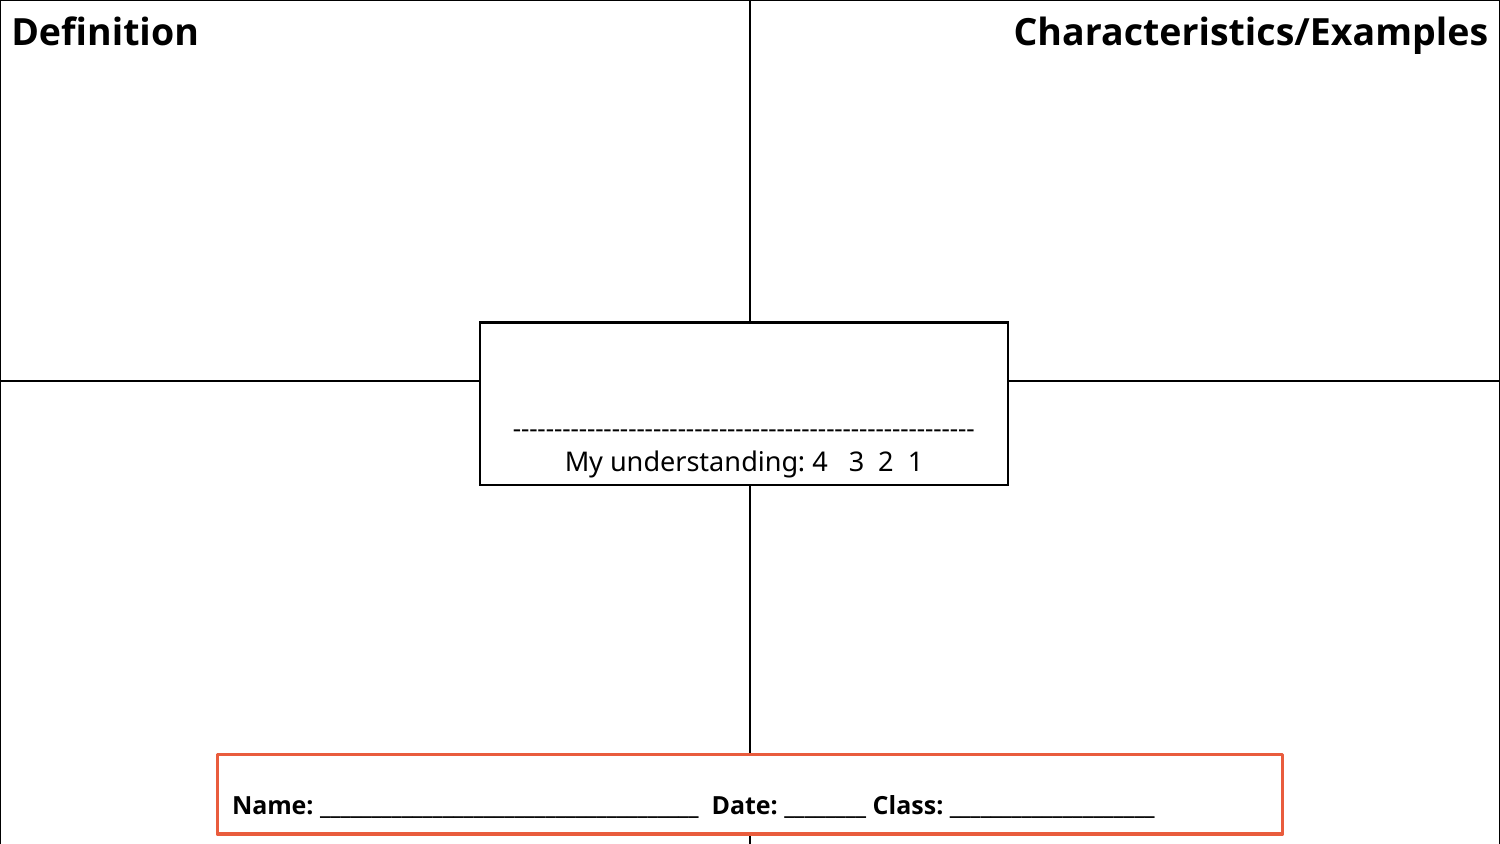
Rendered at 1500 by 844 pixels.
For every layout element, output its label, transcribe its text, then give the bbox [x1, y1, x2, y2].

text_box Name: _____________________________________ Date: ________ Class: ____________________ [217, 754, 1283, 834]
table_header Characteristics/Examples [751, 1, 1499, 380]
table_cell Question [751, 382, 1499, 844]
text_box -------------------------------------------------------- My understanding: 4 3 2 1 [480, 322, 1008, 486]
table_cell Illustration [1, 382, 749, 844]
table_header Definition [1, 1, 749, 380]
